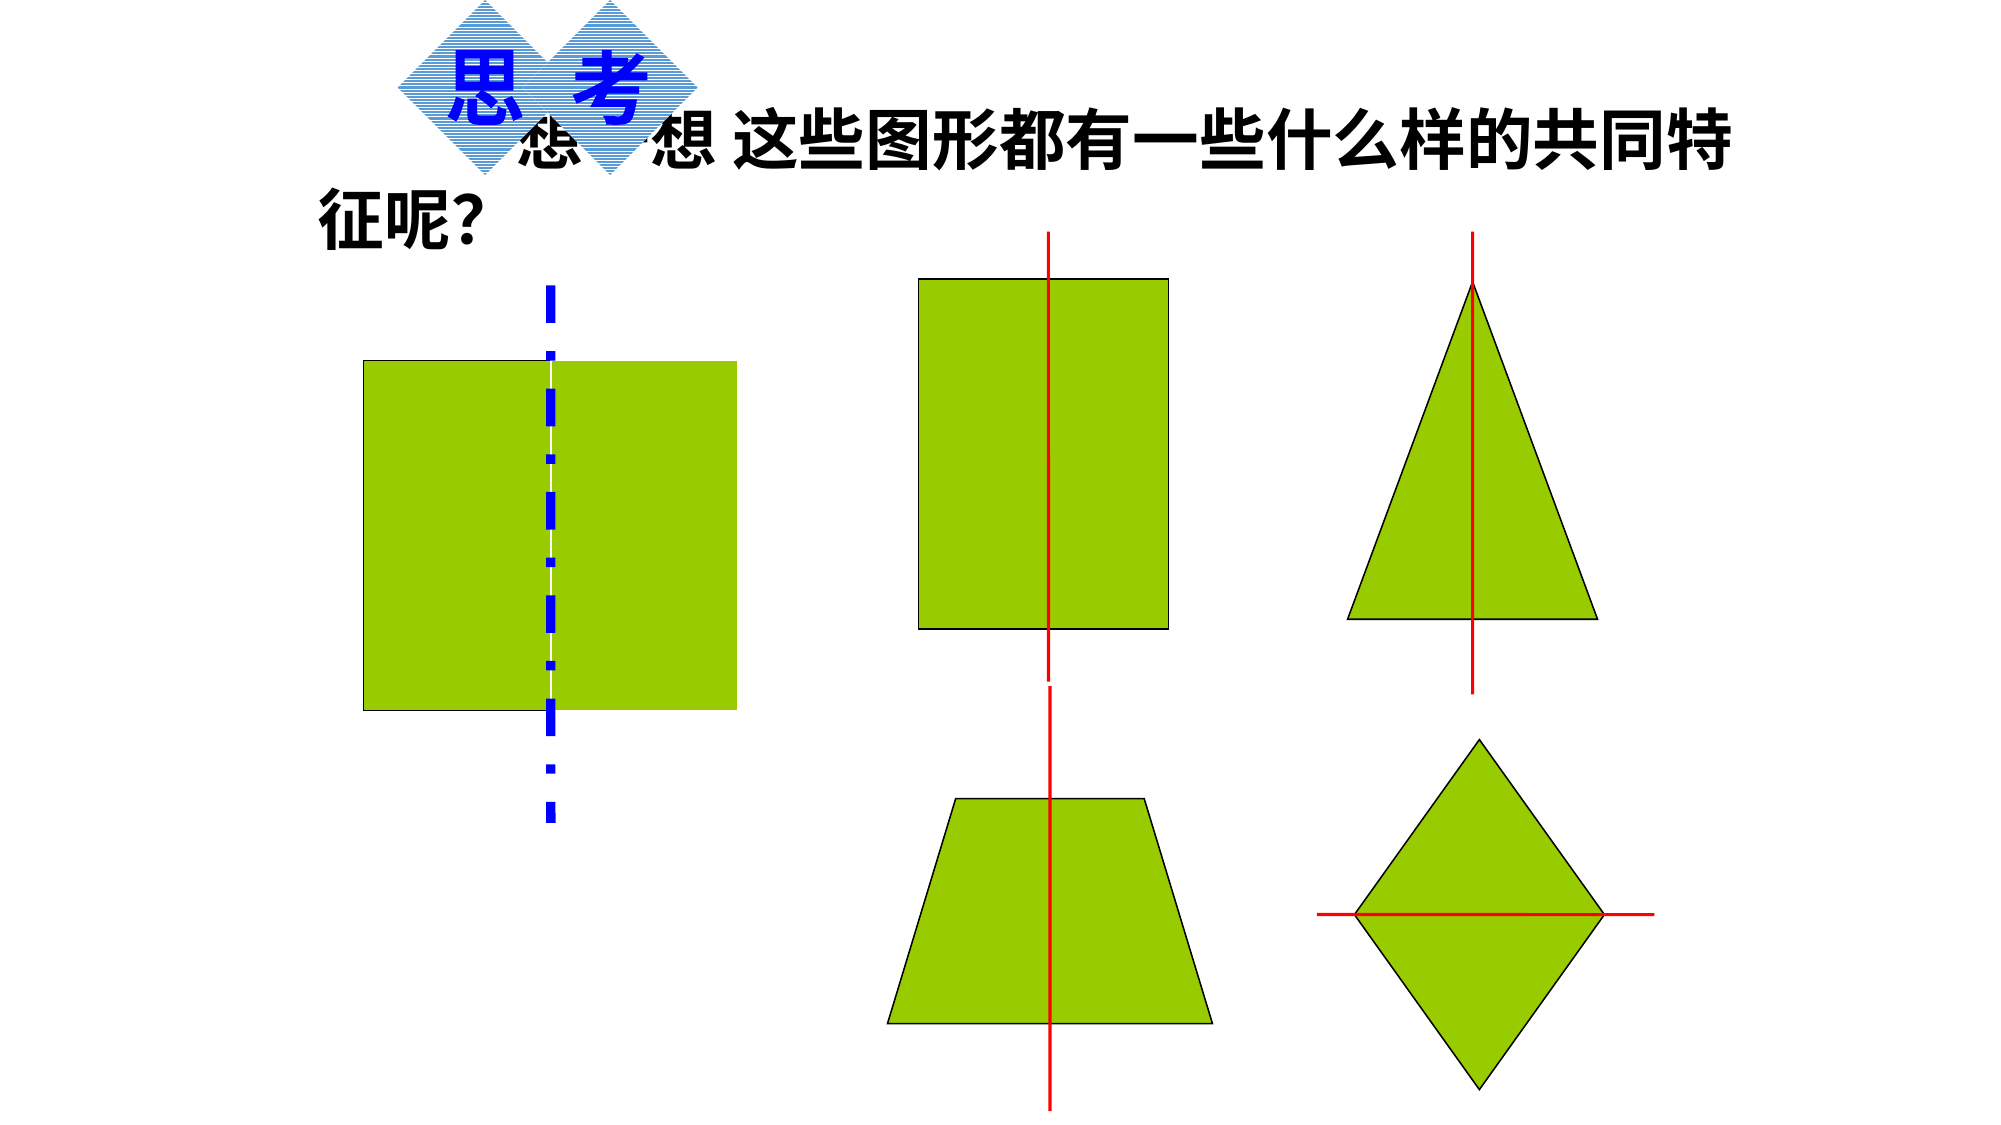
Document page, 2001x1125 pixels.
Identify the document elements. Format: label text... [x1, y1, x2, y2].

text_box [1354, 739, 1604, 914]
text_box 想一想 这些图形都有一些什么样的共同特征呢？ [303, 90, 1750, 265]
text_box [1051, 798, 1213, 1024]
text_box [1347, 283, 1472, 620]
text_box [1354, 915, 1605, 1090]
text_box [397, 0, 698, 175]
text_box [363, 360, 739, 711]
text_box [918, 278, 1048, 629]
text_box [1049, 278, 1169, 629]
text_box [1473, 282, 1598, 620]
text_box [887, 798, 1050, 1024]
